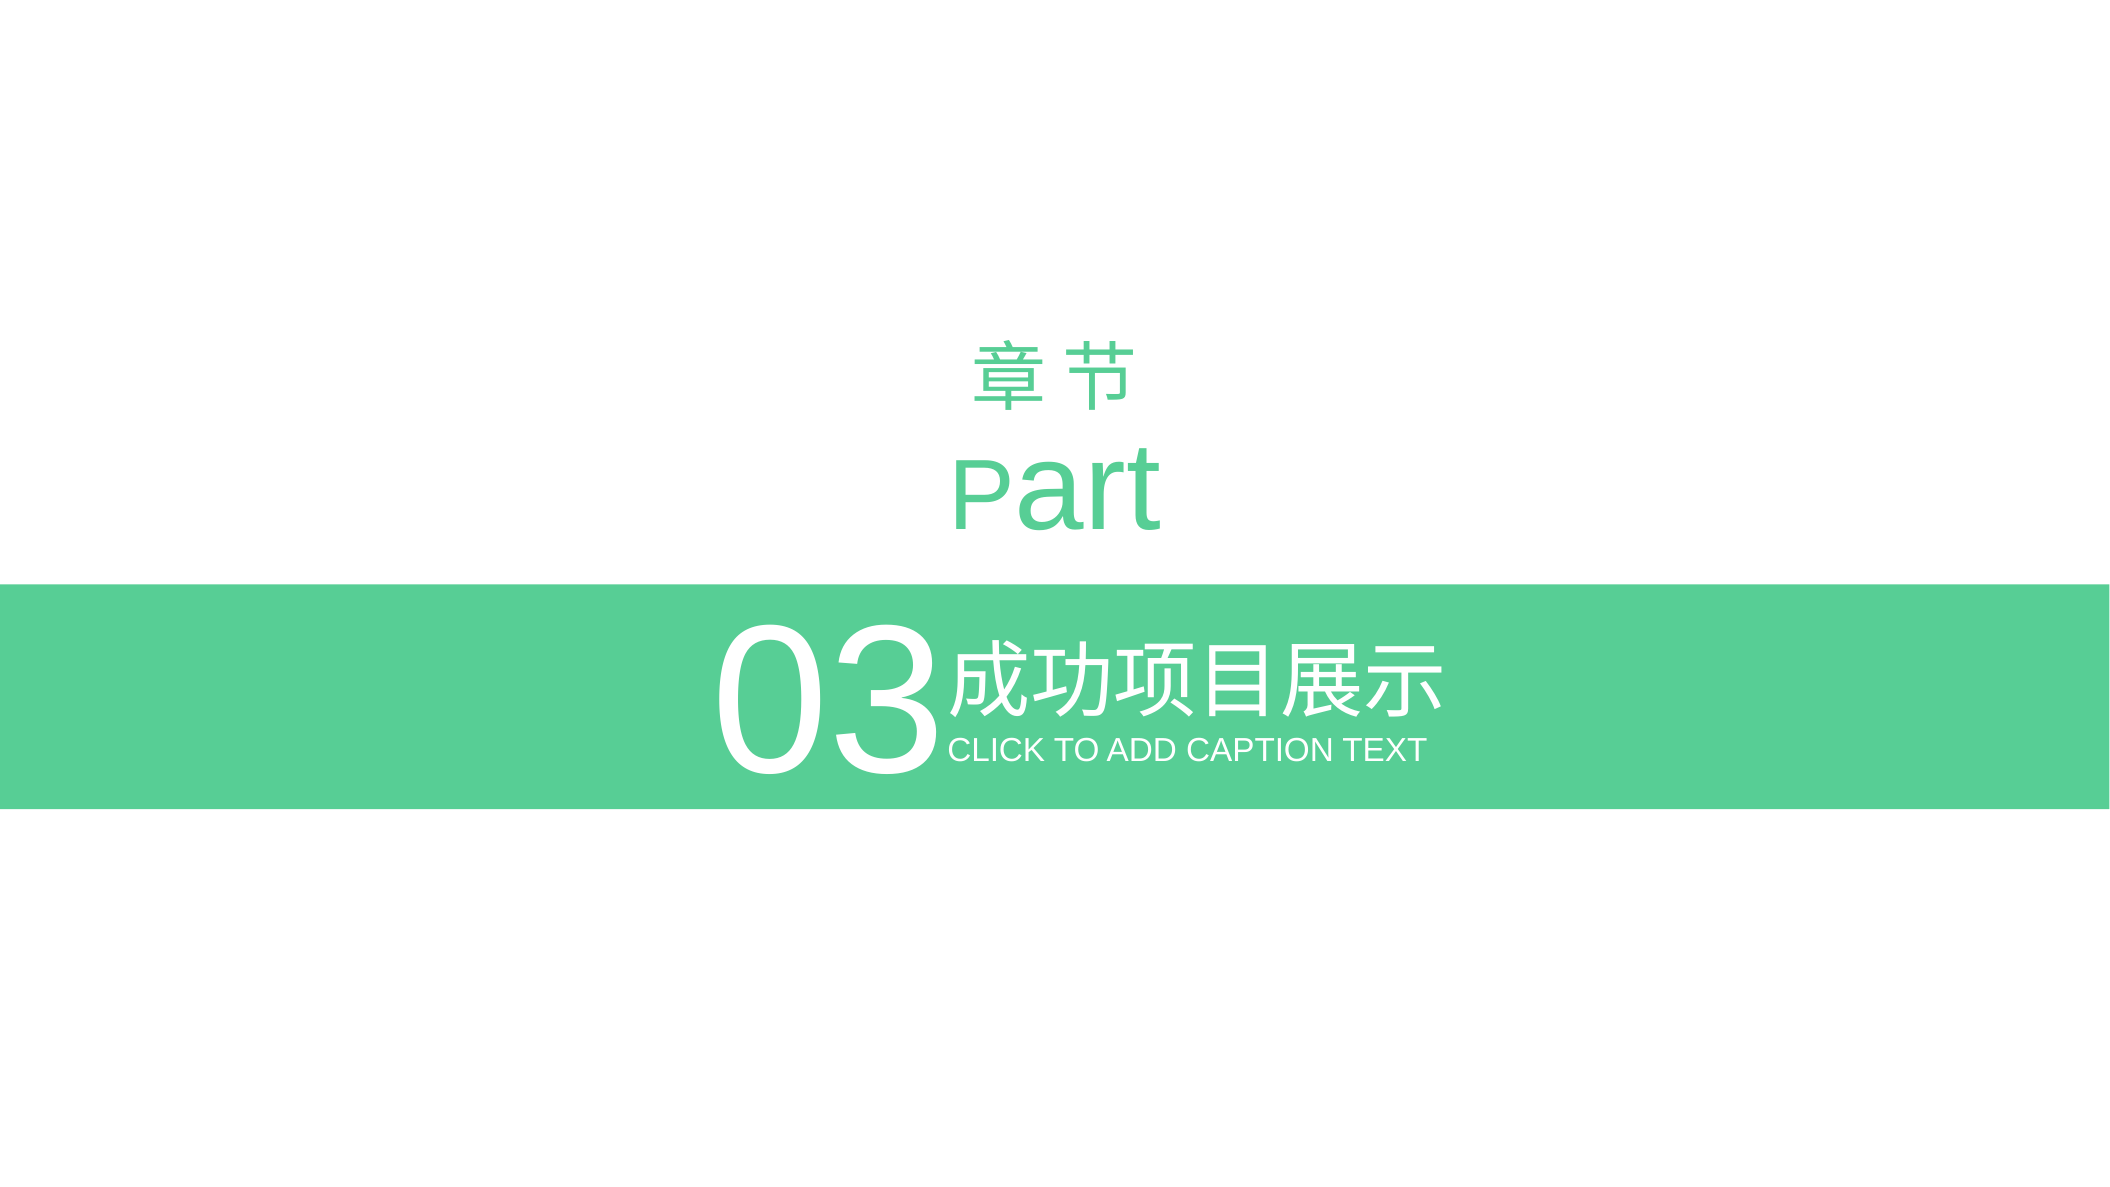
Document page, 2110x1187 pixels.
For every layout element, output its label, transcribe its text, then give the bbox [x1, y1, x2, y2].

text_box CLICK TO ADD CAPTION TEXT [947, 733, 1553, 770]
text_box [947, 583, 2110, 810]
text_box Part [948, 404, 1162, 555]
text_box 03 [711, 561, 947, 815]
text_box [0, 583, 711, 810]
text_box 成功项目展示 [947, 638, 1553, 729]
text_box 章 节 [971, 329, 1139, 420]
